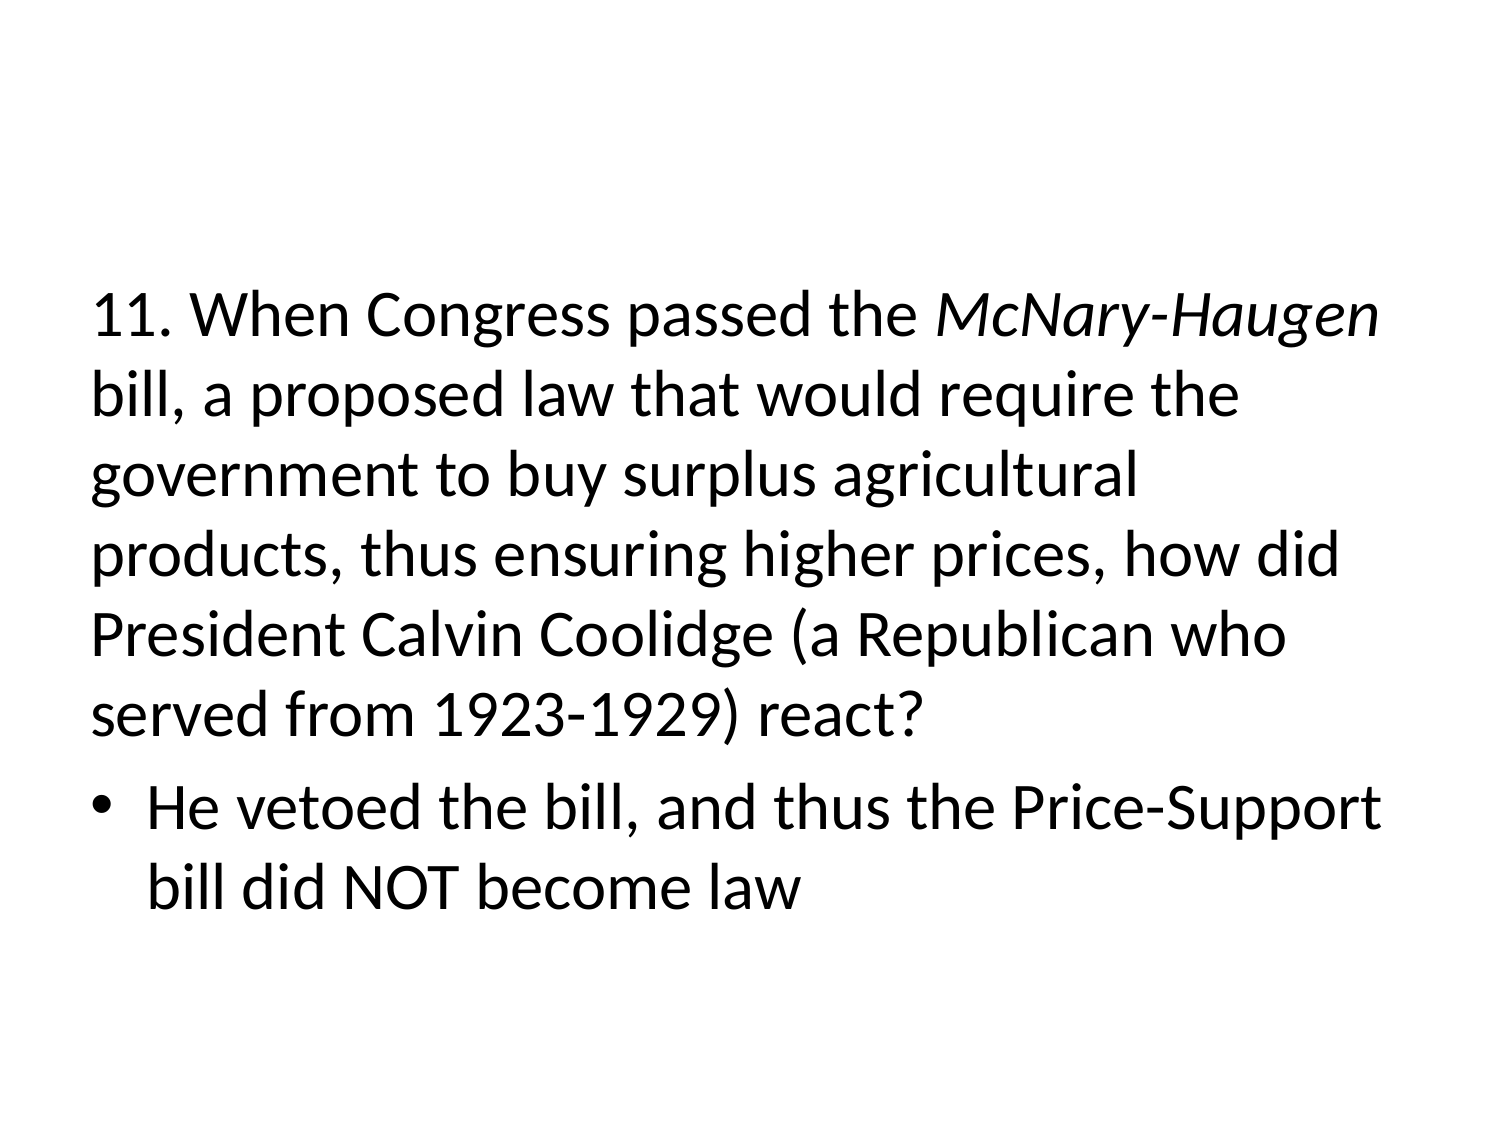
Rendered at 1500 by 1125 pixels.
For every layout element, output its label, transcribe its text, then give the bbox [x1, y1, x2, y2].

list 11. When Congress passed the McNary-Haugen bill, a proposed law that would require the government to buy surplus agricultural products, thus ensuring higher prices, how did President Calvin Coolidge (a Republican who served from 1923-1929) react? He vetoed the bill, and thus the Price-Support bill did NOT become law [75, 262, 1425, 1005]
